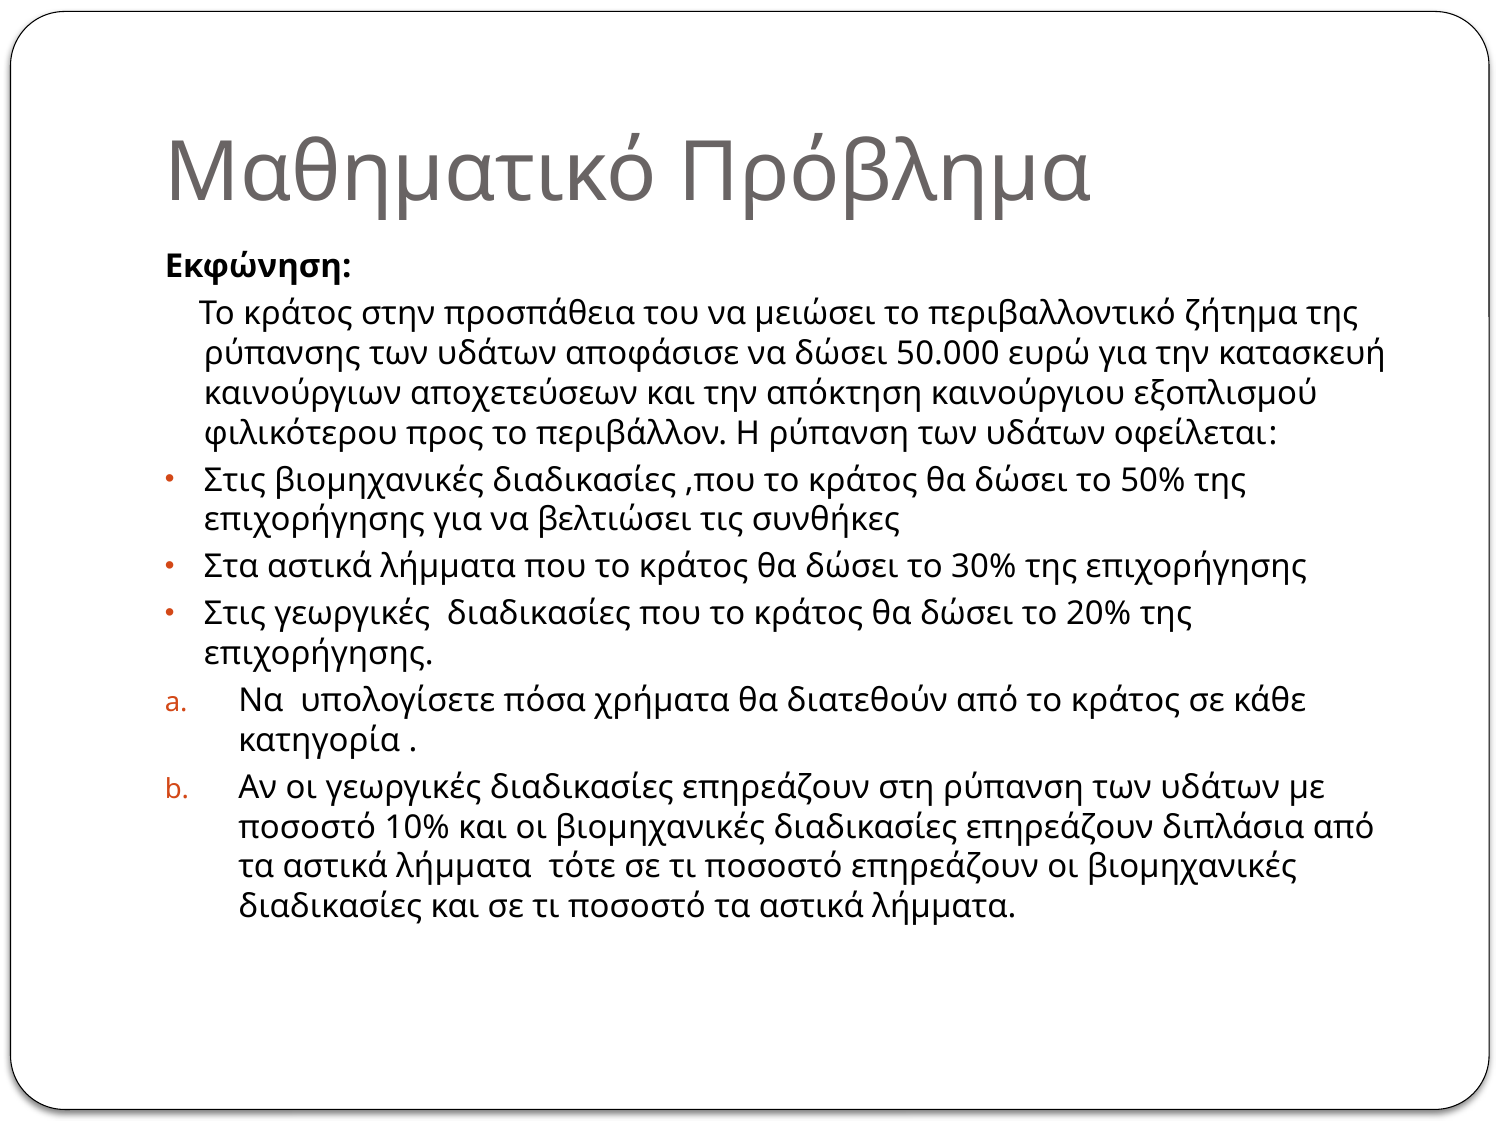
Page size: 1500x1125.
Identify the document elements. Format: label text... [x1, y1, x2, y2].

title Μαθηματικό Πρόβλημα [150, 45, 1425, 233]
list Εκφώνηση: Το κράτος στην προσπάθεια του να μειώσει το περιβαλλοντικό ζήτημα της ρύπανσης των υδάτων αποφάσισε να δώσει 50.000 ευρώ για την κατασκευή καινούργιων αποχετεύσεων και την απόκτηση καινούργιου εξοπλισμού φιλικότερου προς το περιβάλλον. Η ρύπανση των υδάτων οφείλεται: Στις βιομηχανικές διαδικασίες ,που το κράτος θα δώσει το 50% της επιχορήγησης για να βελτιώσει τις συνθήκες Στα αστικά λήμματα που το κράτος θα δώσει το 30% της επιχορήγησης Στις γεωργικές διαδικασίες που το κράτος θα δώσει το 20% της επιχορήγησης. Να υπολογίσετε πόσα χρήματα θα διατεθούν από το κράτος σε κάθε κατηγορία . Αν οι γεωργικές διαδικασίες επηρεάζουν στη ρύπανση των υδάτων με ποσοστό 10% και οι βιομηχανικές διαδικασίες επηρεάζουν διπλάσια από τα αστικά λήμματα τότε σε τι ποσοστό επηρεάζουν οι βιομηχανικές διαδικασίες και σε τι ποσοστό τα αστικά λήμματα. [150, 237, 1425, 988]
